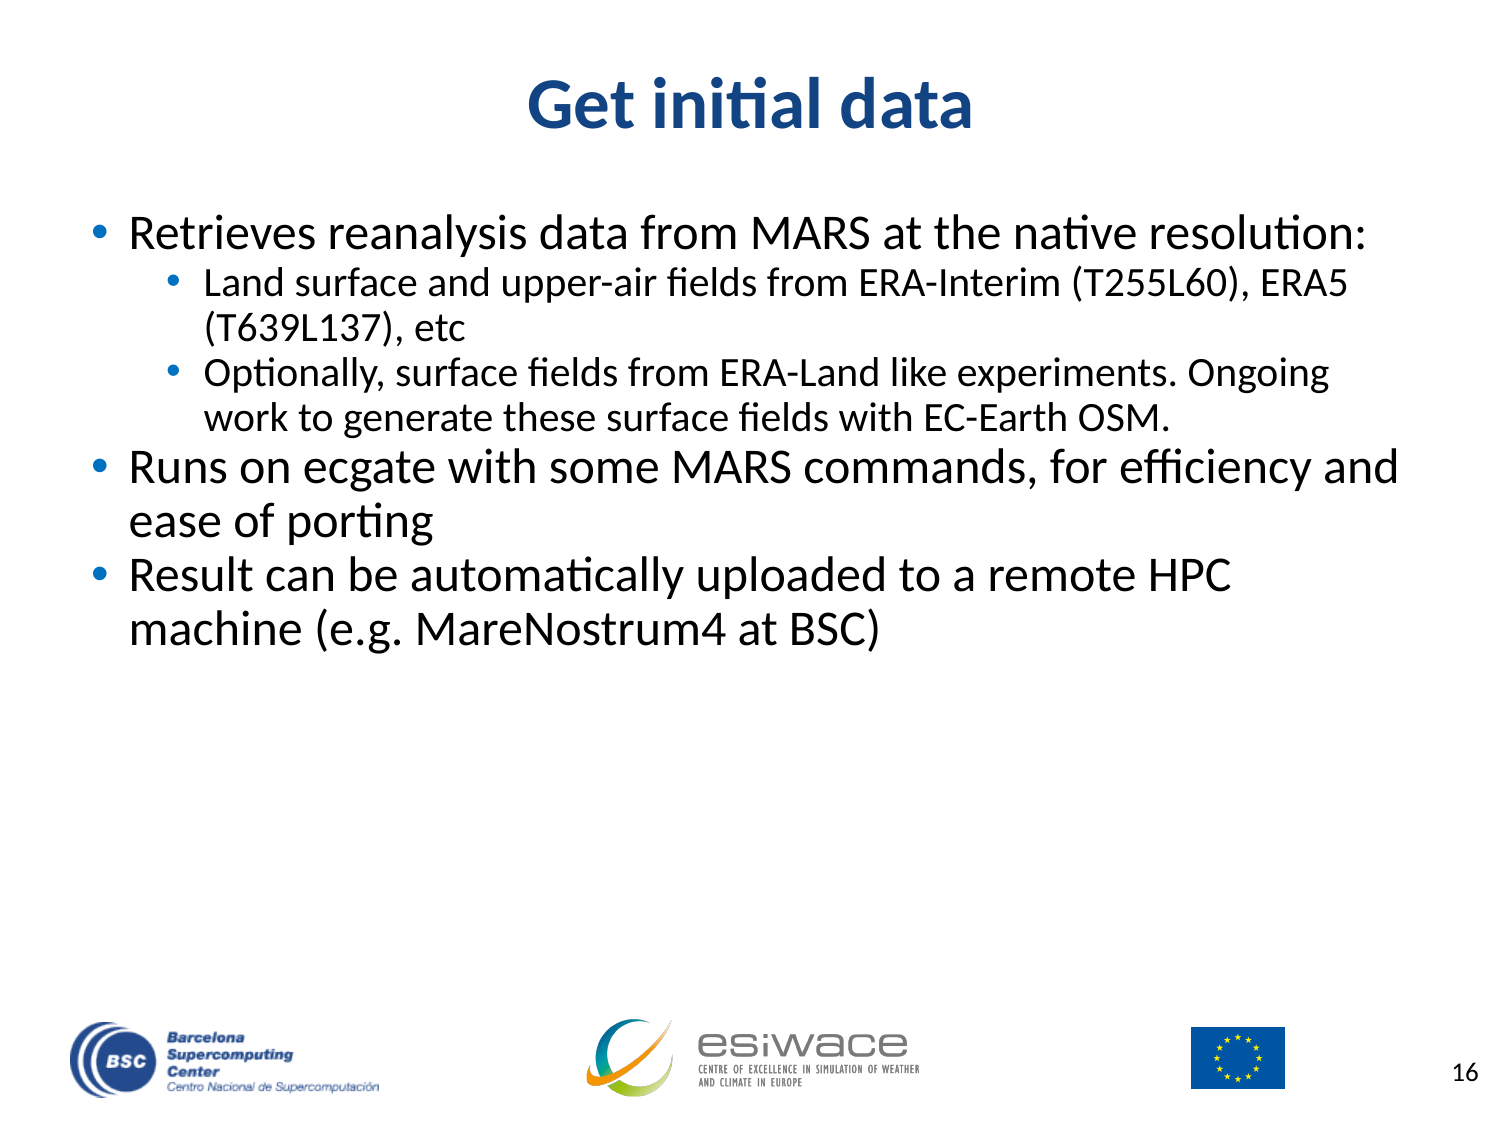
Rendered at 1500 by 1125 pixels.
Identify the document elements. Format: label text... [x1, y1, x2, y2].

slide_number ‹#› [1403, 1038, 1494, 1125]
picture [70, 1022, 379, 1098]
title Get initial data [76, 35, 1427, 174]
list Retrieves reanalysis data from MARS at the native resolution: Land surface and upper-air fields from ERA-Interim (T255L60), ERA5 (T639L137), etc Optionally, surface fields from ERA-Land like experiments. Ongoing work to generate these surface fields with EC-Earth OSM. Runs on ecgate with some MARS commands, for efficiency and ease of porting Result can be automatically uploaded to a remote HPC machine (e.g. MareNostrum4 at BSC) [76, 199, 1427, 993]
picture [580, 1017, 920, 1099]
picture [1190, 1027, 1285, 1090]
